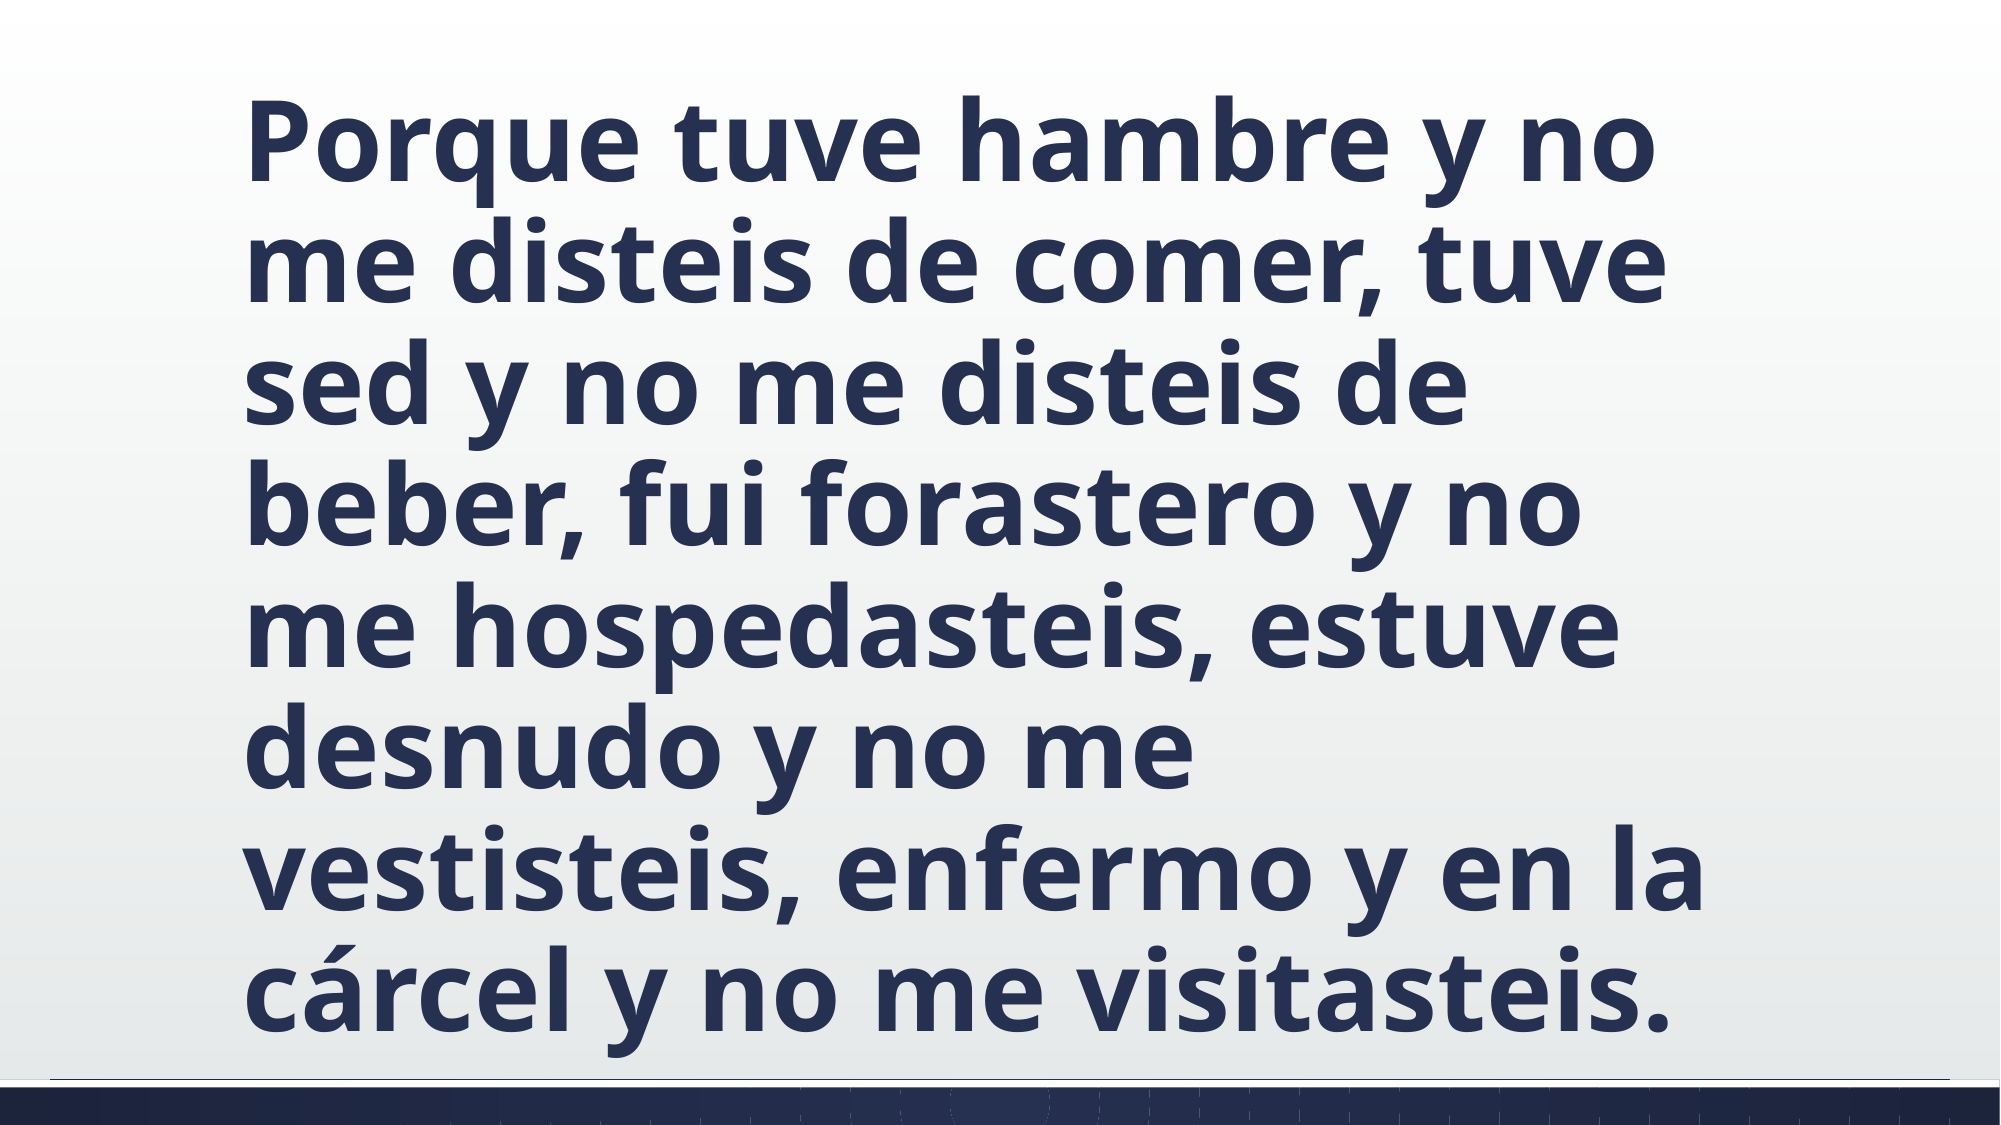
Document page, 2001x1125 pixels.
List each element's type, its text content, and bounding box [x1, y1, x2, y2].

list Porque tuve hambre y no me disteis de comer, tuve sed y no me disteis de beber, fui forastero y no me hospedasteis, estuve desnudo y no me vestisteis, enfermo y en la cárcel y no me visitasteis. [219, 76, 1780, 990]
